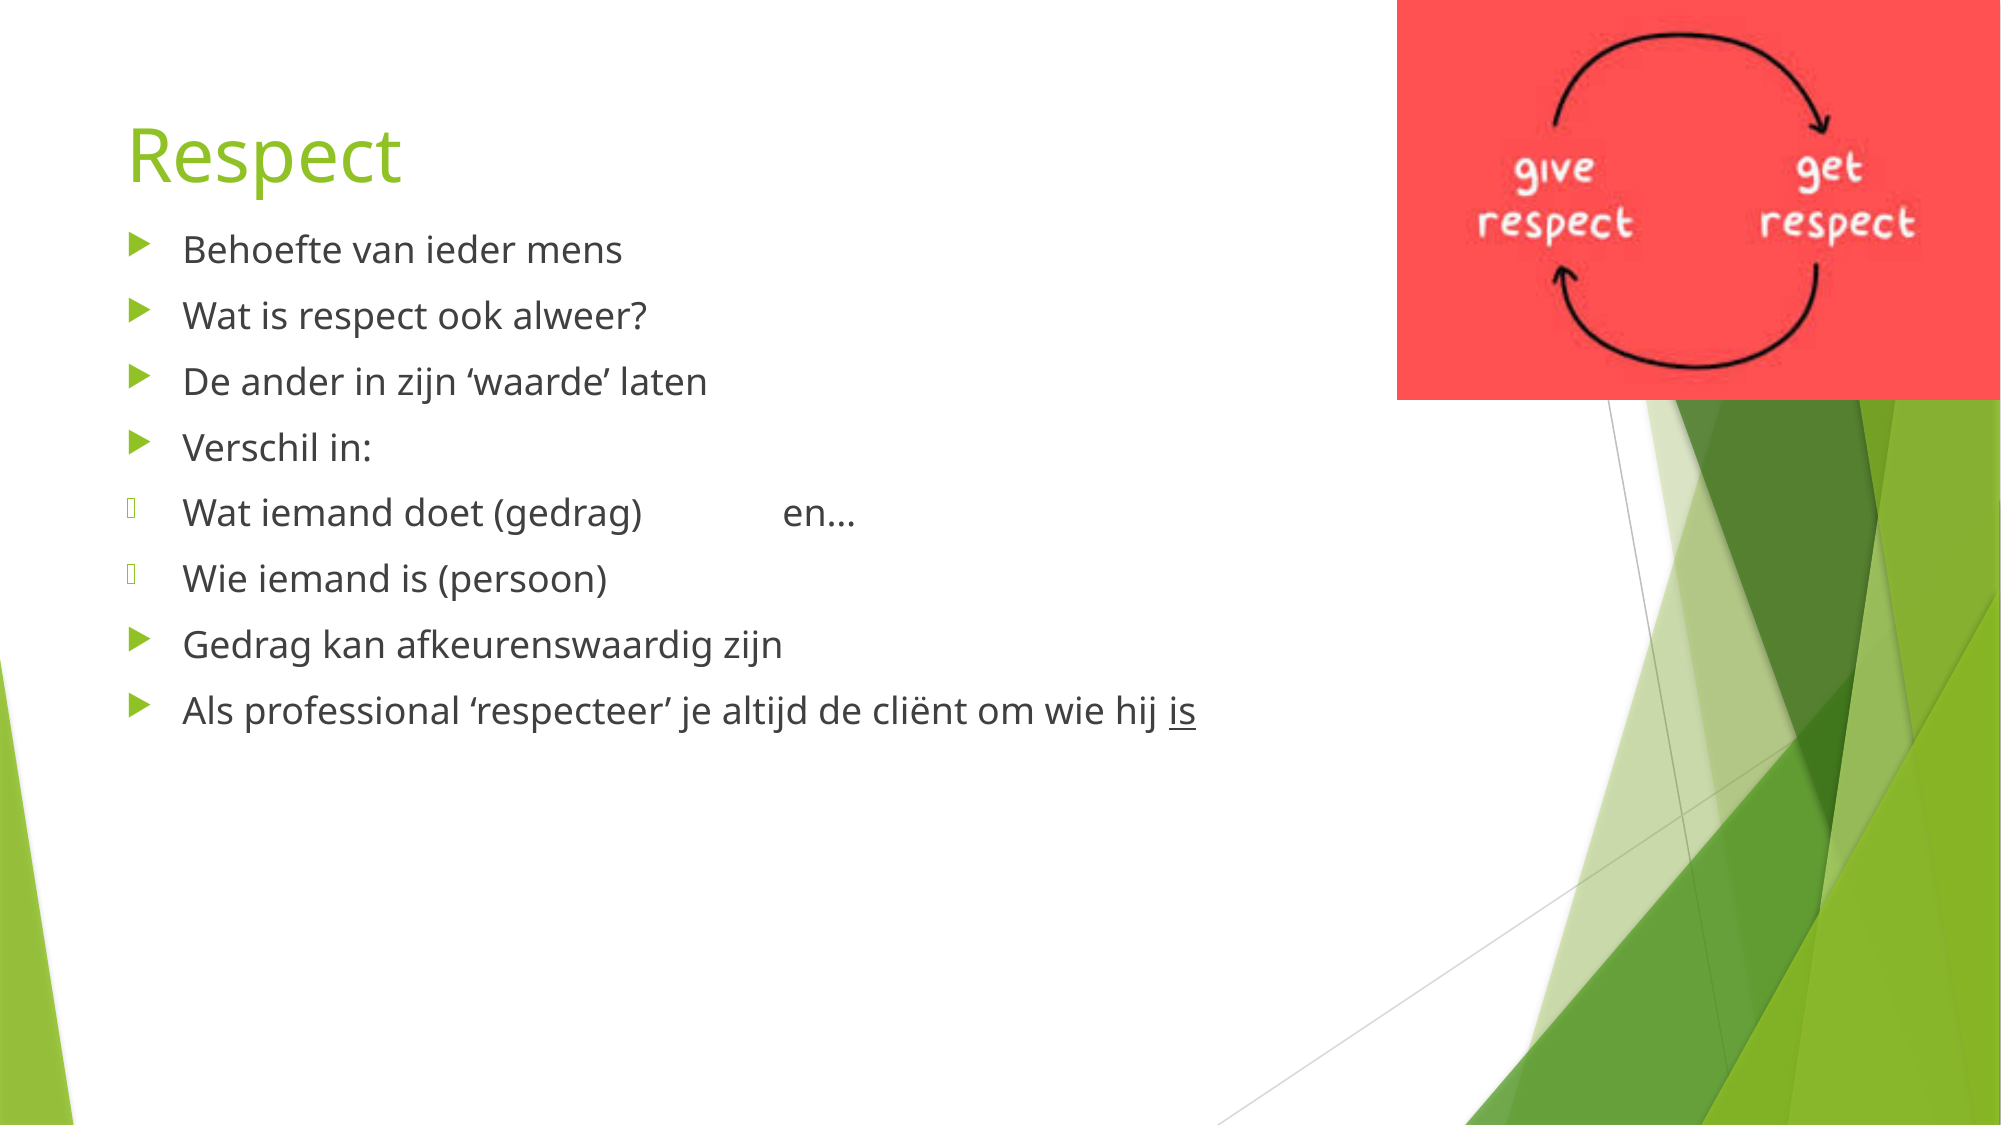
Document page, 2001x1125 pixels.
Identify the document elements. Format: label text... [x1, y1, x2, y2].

title Respect [111, 99, 1392, 218]
picture [1397, 0, 2000, 400]
list Behoefte van ieder mens Wat is respect ook alweer? De ander in zijn ‘waarde’ laten Verschil in: Wat iemand doet (gedrag) en… Wie iemand is (persoon) Gedrag kan afkeurenswaardig zijn Als professional ‘respecteer’ je altijd de cliënt om wie hij is [111, 218, 1522, 856]
